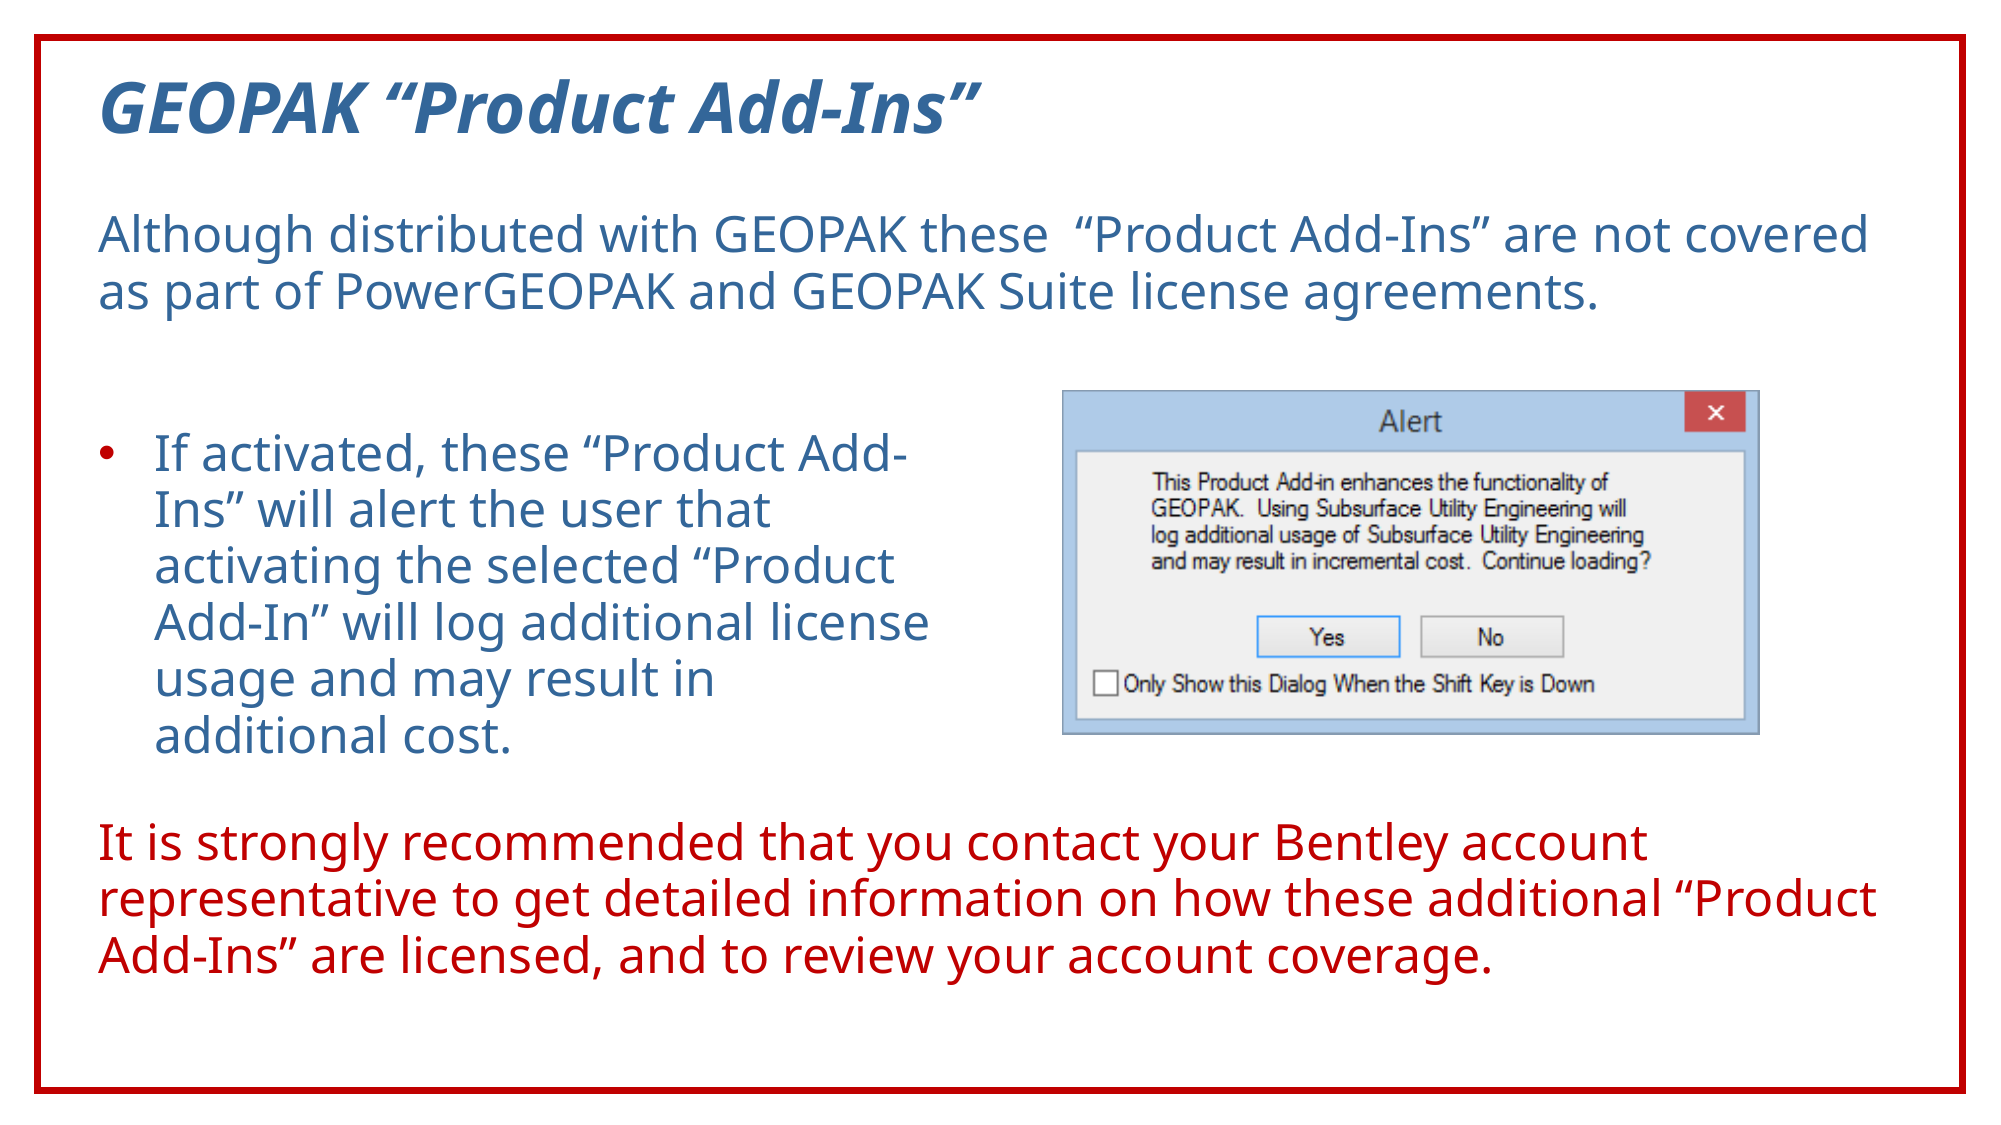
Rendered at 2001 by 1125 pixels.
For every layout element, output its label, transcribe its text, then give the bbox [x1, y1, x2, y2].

list Although distributed with GEOPAK these “Product Add-Ins” are not covered as part of PowerGEOPAK and GEOPAK Suite license agreements. It is strongly recommended that you contact your Bentley account representative to get detailed information on how these additional “Product Add-Ins” are licensed, and to review your account coverage. [83, 199, 1903, 899]
picture [1061, 390, 1761, 735]
title GEOPAK “Product Add-Ins” [83, 68, 1903, 169]
text_box If activated, these “Product Add-Ins” will alert the user that activating the selected “Product Add-In” will log additional license usage and may result in additional cost. [83, 418, 967, 1086]
